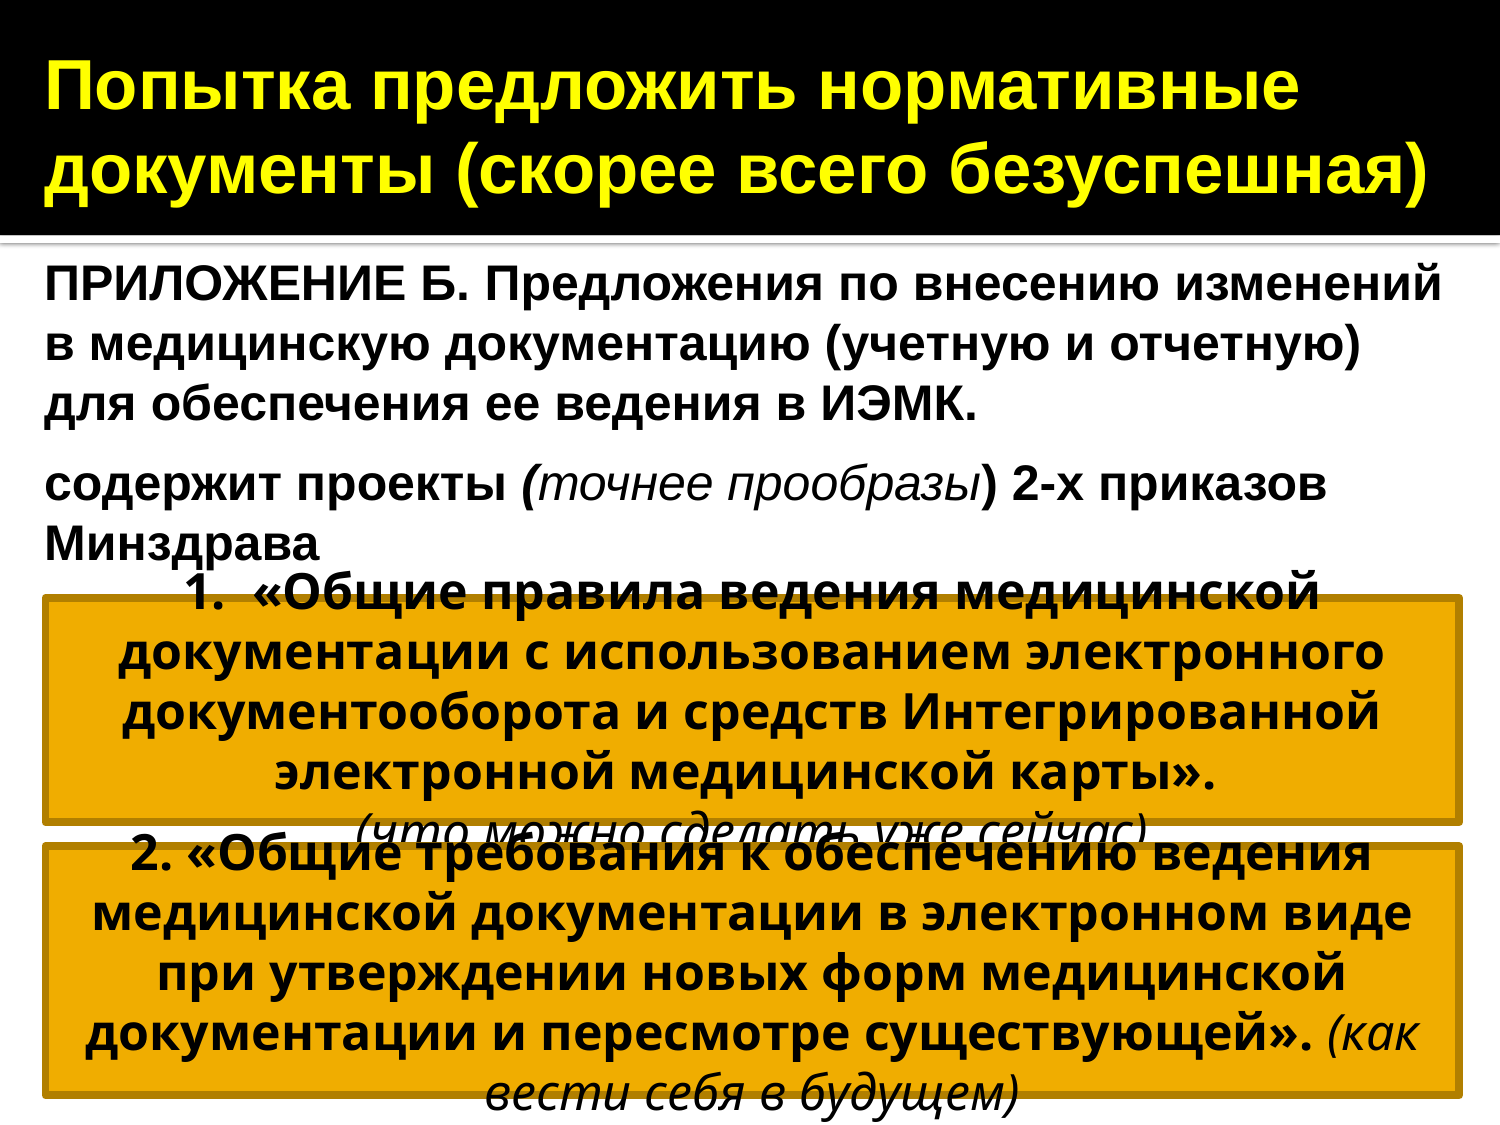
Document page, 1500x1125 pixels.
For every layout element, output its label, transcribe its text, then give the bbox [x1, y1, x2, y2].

text_box Попытка предложить нормативные документы (скорее всего безуспешная) [29, 30, 1471, 216]
text_box 2. «Общие требования к обеспечению ведения медицинской документации в электронном виде при утверждении новых форм медицинской документации и пересмотре существующей». (как вести себя в будущем) [42, 842, 1463, 1099]
text_box Приложение Б. Предложения по внесению изменений в медицинскую документацию (учетную и отчетную) для обеспечения ее ведения в ИЭМК. содержит проекты (точнее прообразы) 2-х приказов Минздрава [29, 243, 1471, 579]
text_box 1. «Общие правила ведения медицинской документации с использованием электронного документооборота и средств Интегрированной электронной медицинской карты». (что можно сделать уже сейчас) [42, 594, 1463, 826]
